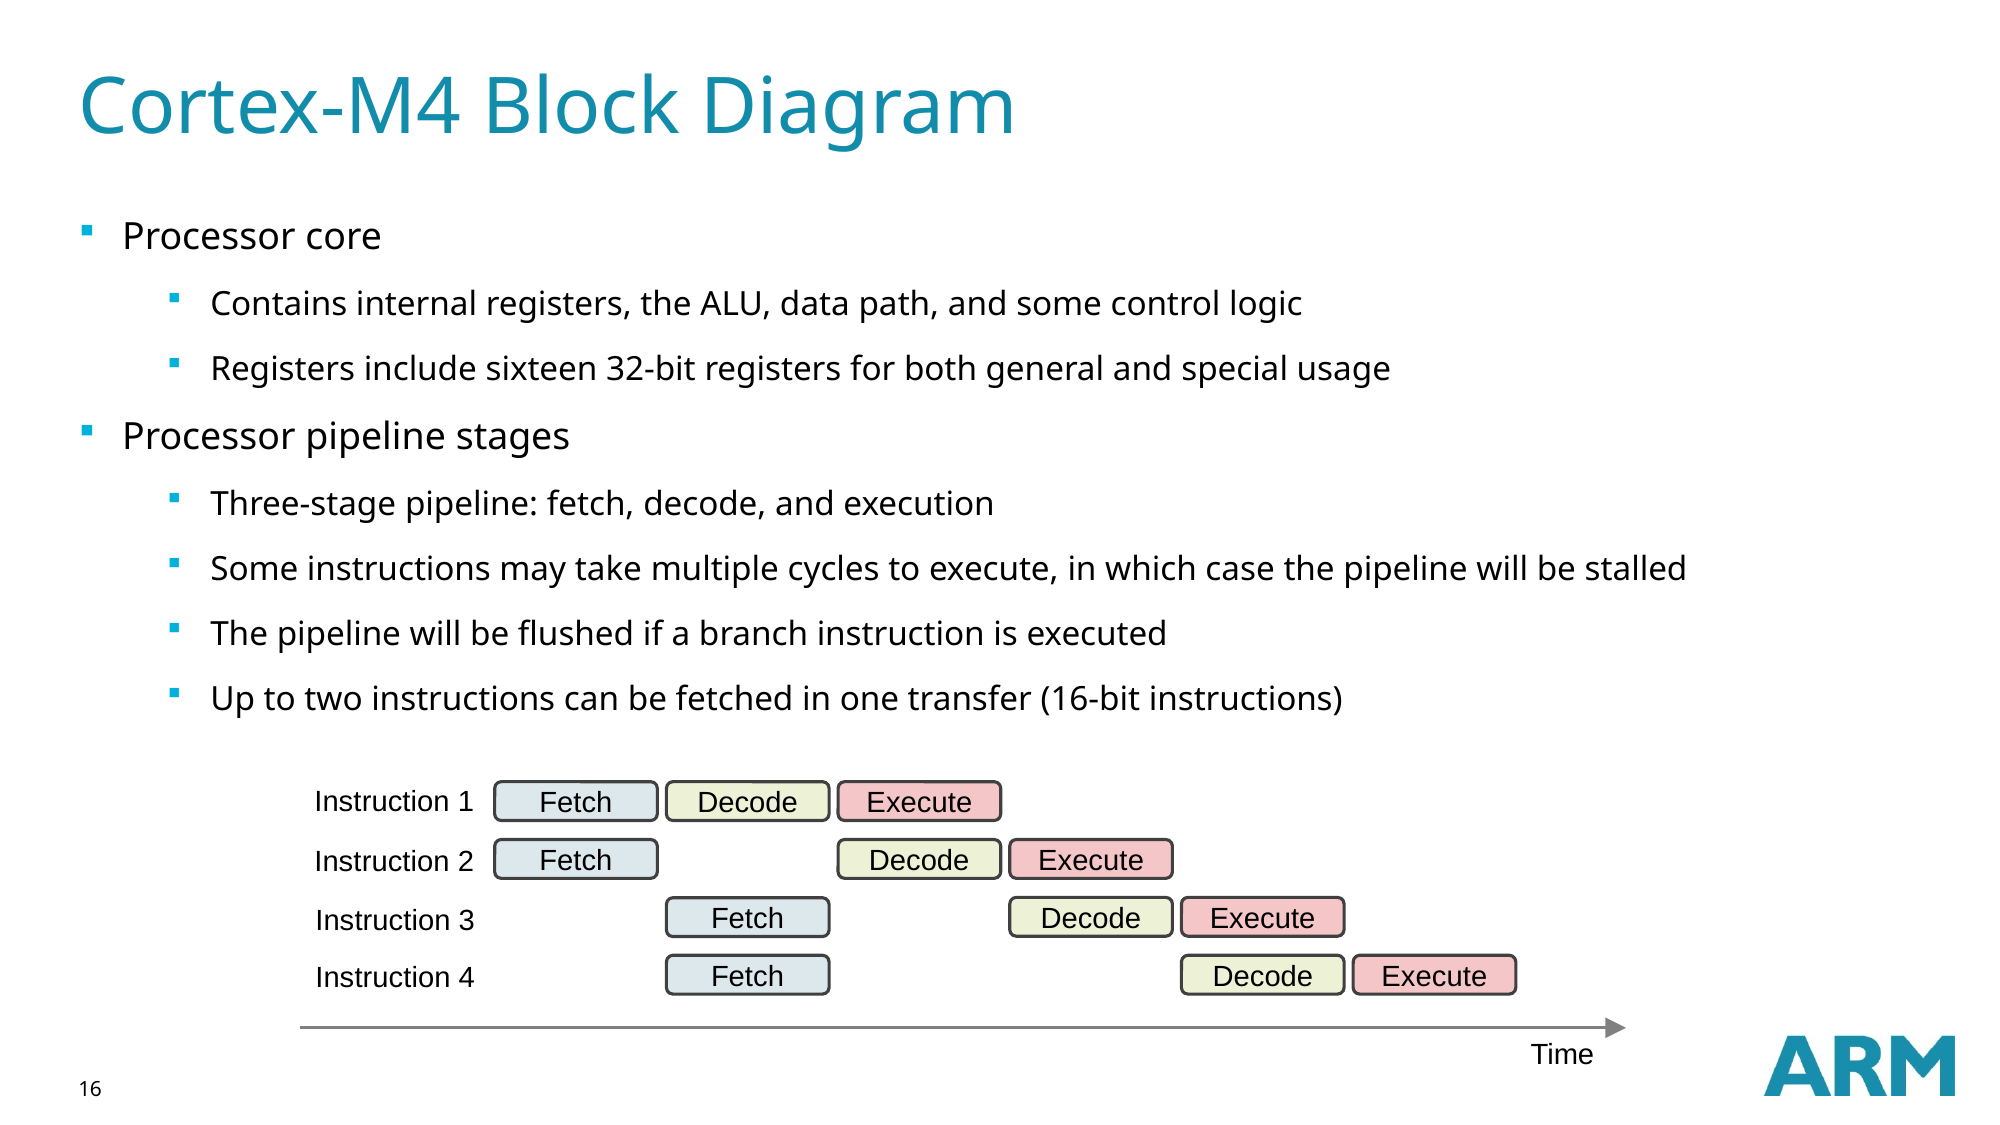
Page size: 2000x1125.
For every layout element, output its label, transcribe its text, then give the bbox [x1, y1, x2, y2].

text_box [299, 774, 1653, 1079]
list Processor core Contains internal registers, the ALU, data path, and some control logic Registers include sixteen 32-bit registers for both general and special usage Processor pipeline stages Three-stage pipeline: fetch, decode, and execution Some instructions may take multiple cycles to execute, in which case the pipeline will be stalled The pipeline will be flushed if a branch instruction is executed Up to two instructions can be fetched in one transfer (16-bit instructions) [78, 212, 1909, 738]
title Cortex-M4 Block Diagram [78, 55, 1910, 150]
picture [1763, 1035, 1955, 1096]
